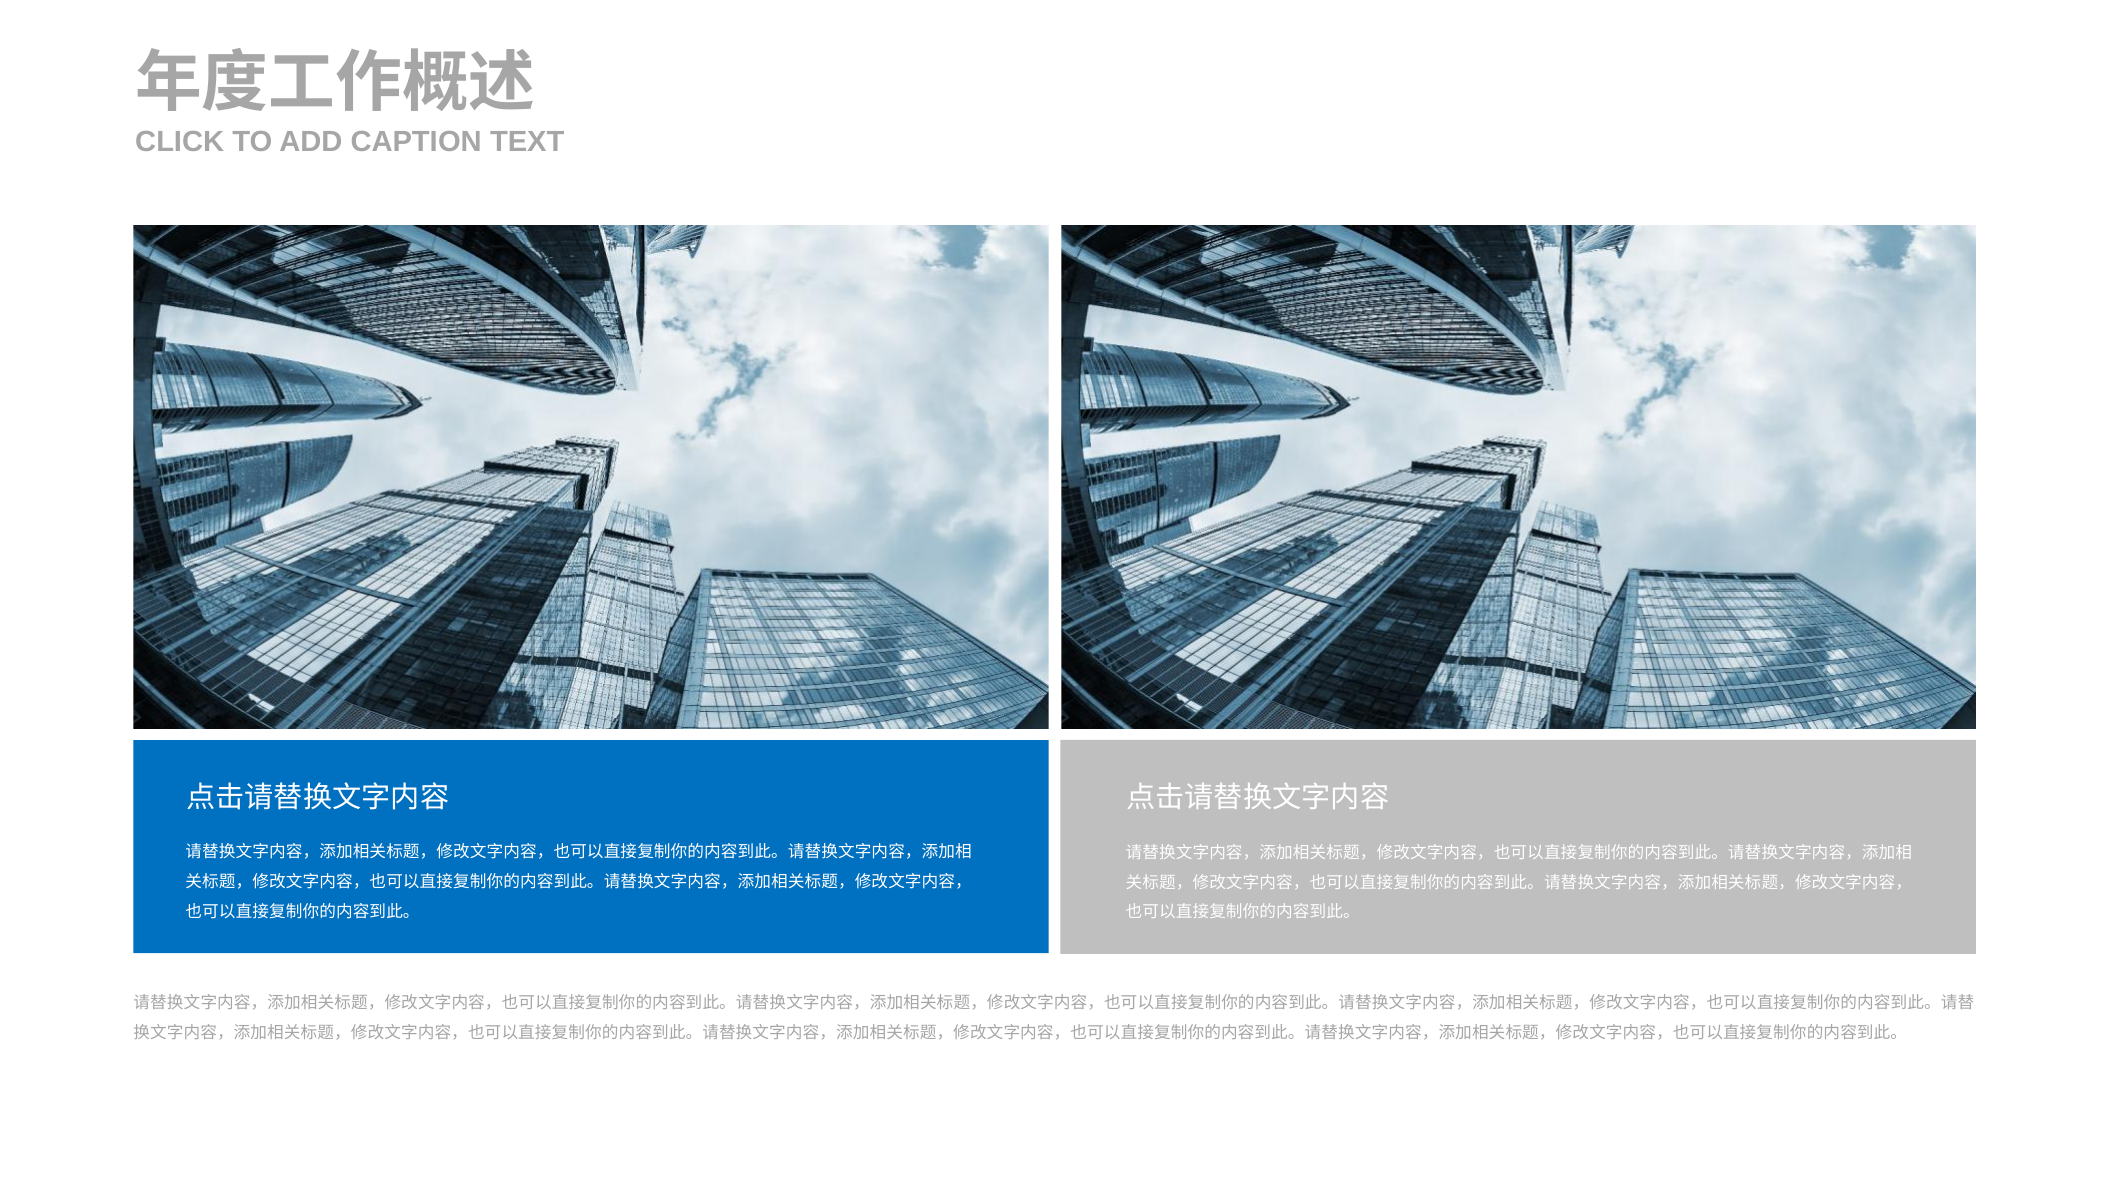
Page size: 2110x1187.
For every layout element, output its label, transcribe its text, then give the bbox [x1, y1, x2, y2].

text_box [132, 739, 1050, 954]
text_box 请替换文字内容，添加相关标题，修改文字内容，也可以直接复制你的内容到此。请替换文字内容，添加相关标题，修改文字内容，也可以直接复制你的内容到此。请替换文字内容，添加相关标题，修改文字内容，也可以直接复制你的内容到此。请替换文字内容，添加相关标题，修改文字内容，也可以直接复制你的内容到此。请替换文字内容，添加相关标题，修改文字内容，也可以直接复制你的内容到此。请替换文字内容，添加相关标题，修改文字内容，也可以直接复制你的内容到此。 [133, 981, 1976, 1042]
text_box 点击请替换文字内容 [1126, 778, 1390, 814]
text_box CLICK TO ADD CAPTION TEXT [135, 122, 596, 158]
text_box [132, 224, 1050, 730]
text_box 年度工作概述 [135, 38, 596, 119]
text_box 点击请替换文字内容 [186, 777, 450, 814]
text_box [1059, 739, 1977, 955]
text_box 请替换文字内容，添加相关标题，修改文字内容，也可以直接复制你的内容到此。请替换文字内容，添加相关标题，修改文字内容，也可以直接复制你的内容到此。请替换文字内容，添加相关标题，修改文字内容，也可以直接复制你的内容到此。 [185, 830, 989, 921]
text_box [1060, 224, 1977, 730]
text_box 请替换文字内容，添加相关标题，修改文字内容，也可以直接复制你的内容到此。请替换文字内容，添加相关标题，修改文字内容，也可以直接复制你的内容到此。请替换文字内容，添加相关标题，修改文字内容，也可以直接复制你的内容到此。 [1125, 831, 1929, 922]
